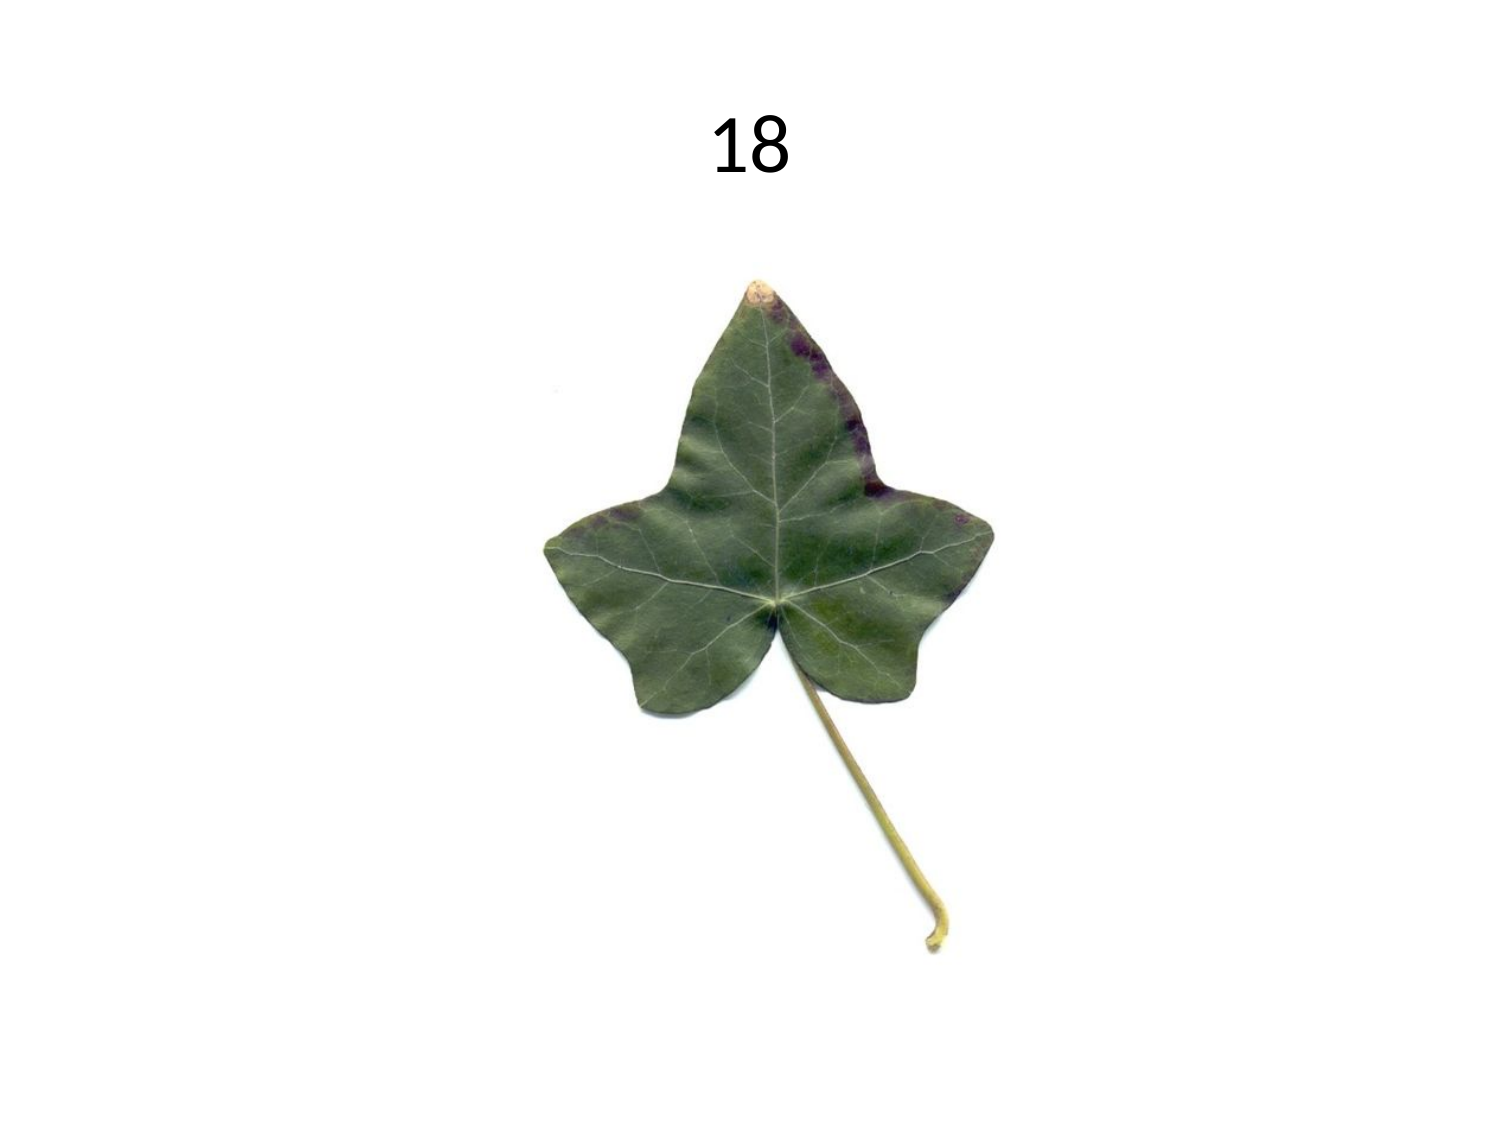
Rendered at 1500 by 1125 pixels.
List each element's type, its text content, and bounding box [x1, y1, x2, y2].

title 18 [0, 45, 1500, 233]
picture [524, 262, 1010, 973]
